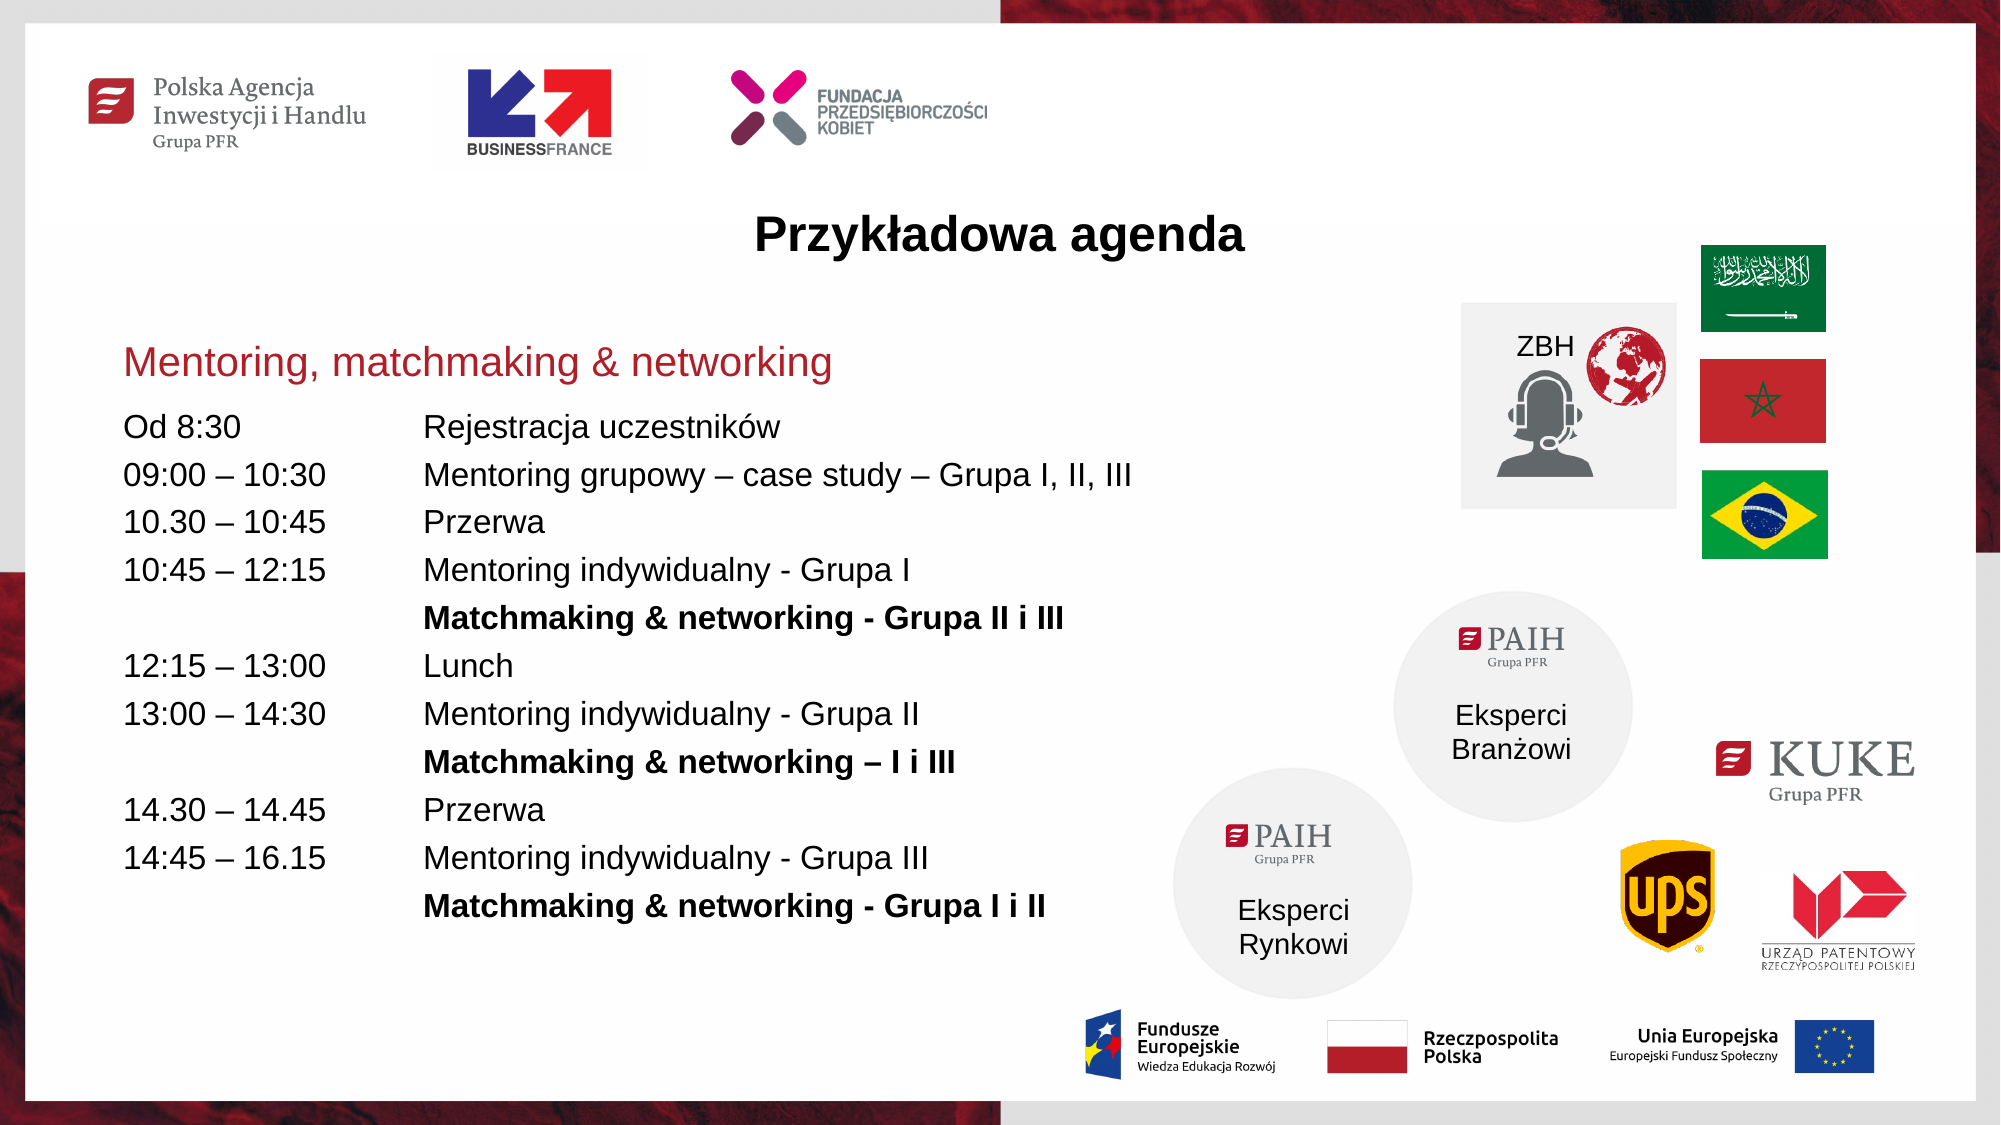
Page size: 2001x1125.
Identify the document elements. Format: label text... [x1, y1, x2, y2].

list Mentoring, matchmaking & networking Od 8:30 Rejestracja uczestników 09:00 – 10:30 Mentoring grupowy – case study – Grupa I, II, III 10.30 – 10:45 Przerwa 10:45 – 12:15 Mentoring indywidualny - Grupa I Matchmaking & networking - Grupa II i III 12:15 – 13:00 Lunch 13:00 – 14:30 Mentoring indywidualny - Grupa II Matchmaking & networking – I i III 14.30 – 14.45 Przerwa 14:45 – 16.15 Mentoring indywidualny - Grupa III Matchmaking & networking - Grupa I i II [108, 316, 1411, 988]
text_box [1456, 303, 1677, 509]
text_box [1173, 768, 1412, 999]
title Przykładowa agenda [108, 189, 1892, 282]
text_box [1394, 591, 1633, 822]
picture [0, 0, 2001, 1125]
